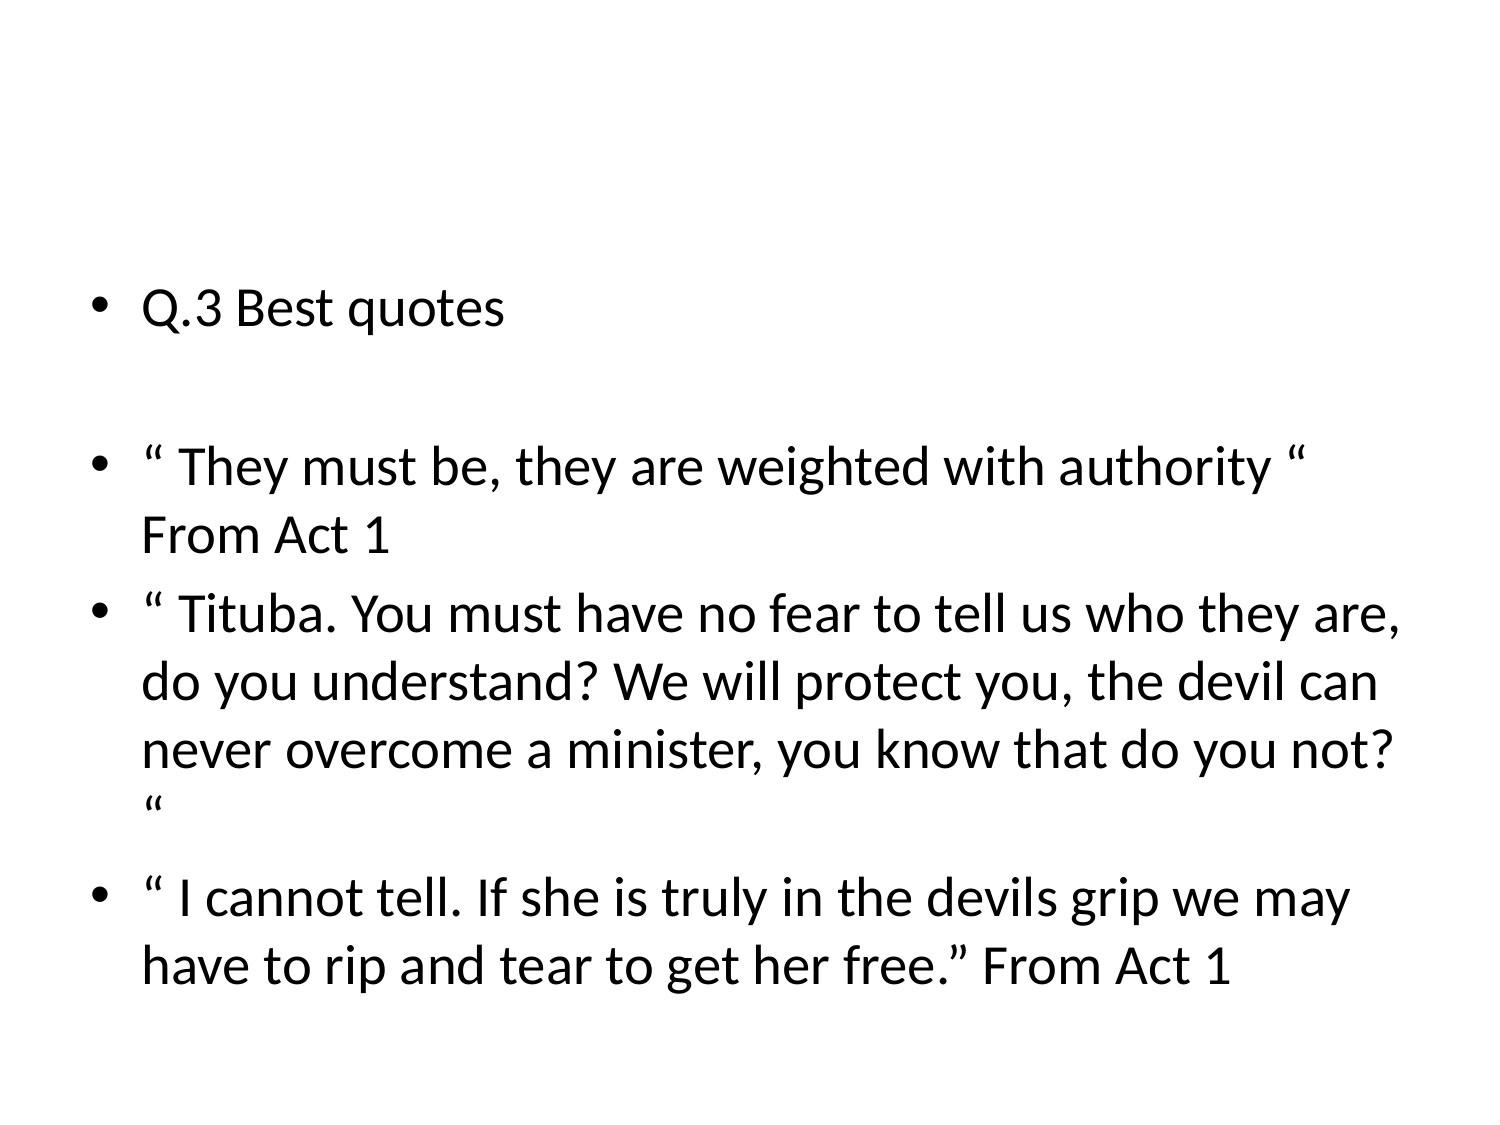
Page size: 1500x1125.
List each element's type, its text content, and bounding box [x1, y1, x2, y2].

list Q.3 Best quotes “ They must be, they are weighted with authority “ From Act 1 “ Tituba. You must have no fear to tell us who they are, do you understand? We will protect you, the devil can never overcome a minister, you know that do you not? “ “ I cannot tell. If she is truly in the devils grip we may have to rip and tear to get her free.” From Act 1 [75, 262, 1425, 1005]
